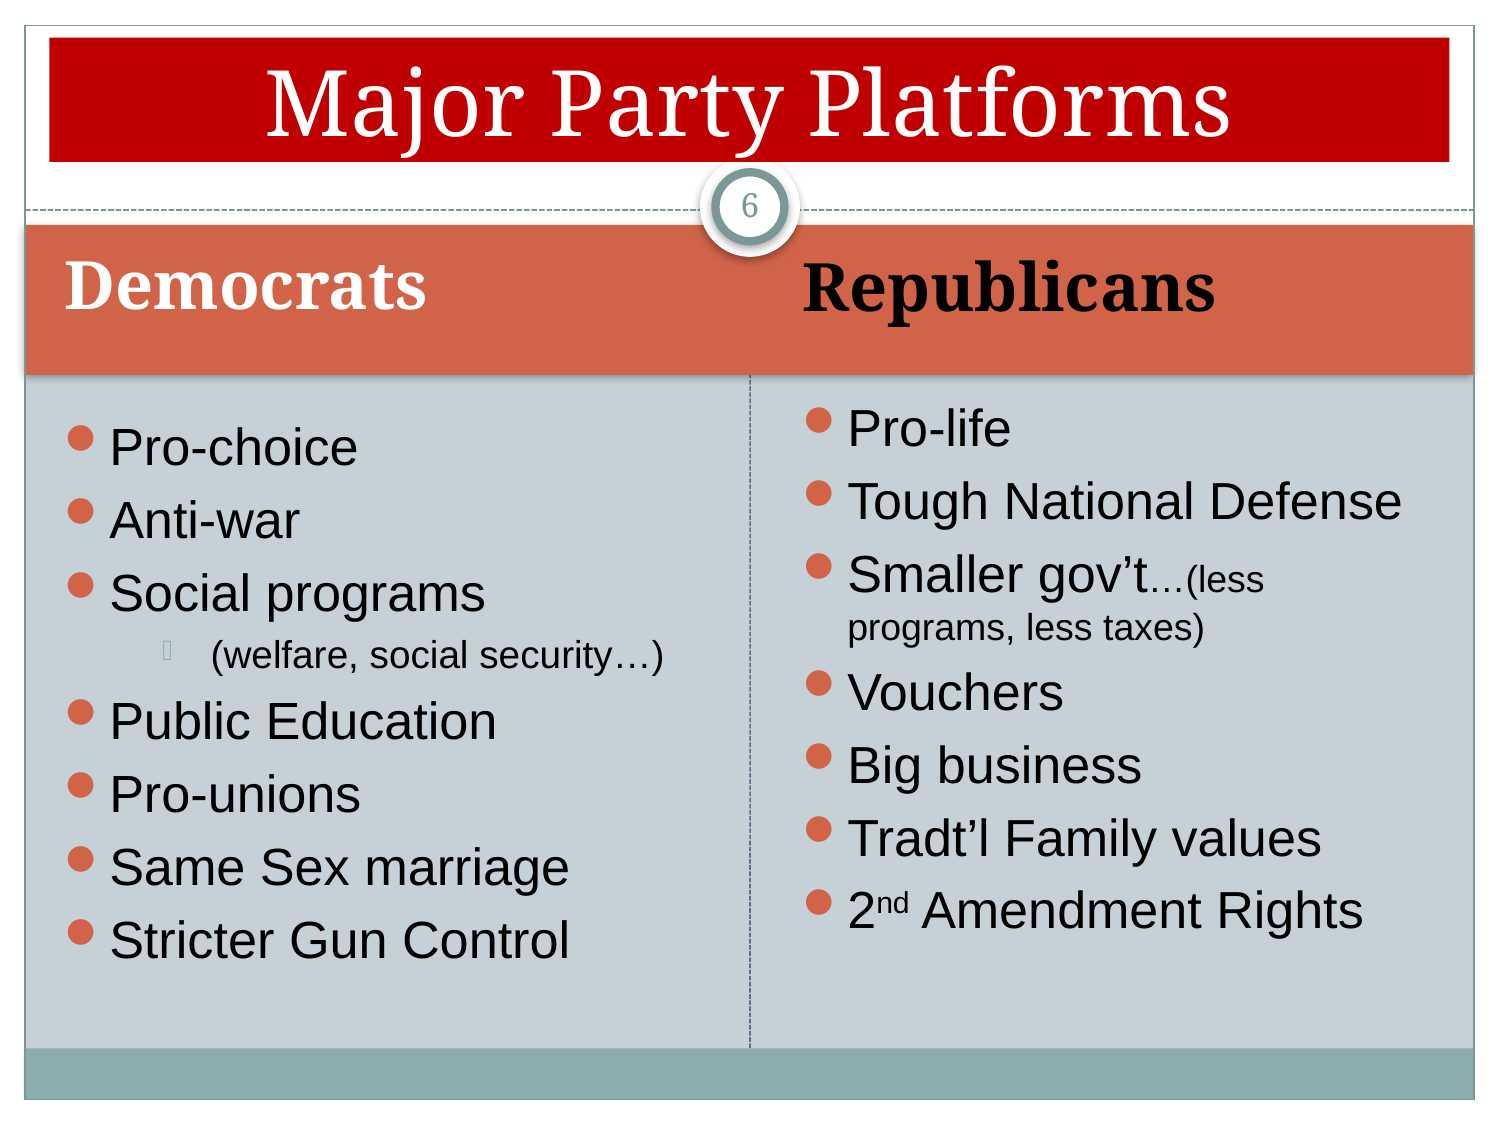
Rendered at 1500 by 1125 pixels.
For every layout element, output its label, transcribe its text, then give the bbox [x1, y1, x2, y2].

list Pro-choice Anti-war Social programs (welfare, social security…) Public Education Pro-unions Same Sex marriage Stricter Gun Control [49, 405, 713, 988]
list Republicans [786, 224, 1452, 346]
slide_number 6 [712, 171, 788, 244]
list Democrats [48, 249, 714, 371]
list Pro-life Tough National Defense Smaller gov’t…(less programs, less taxes) Vouchers Big business Tradt’l Family values 2nd Amendment Rights [787, 387, 1450, 1015]
title Major Party Platforms [49, 37, 1450, 162]
